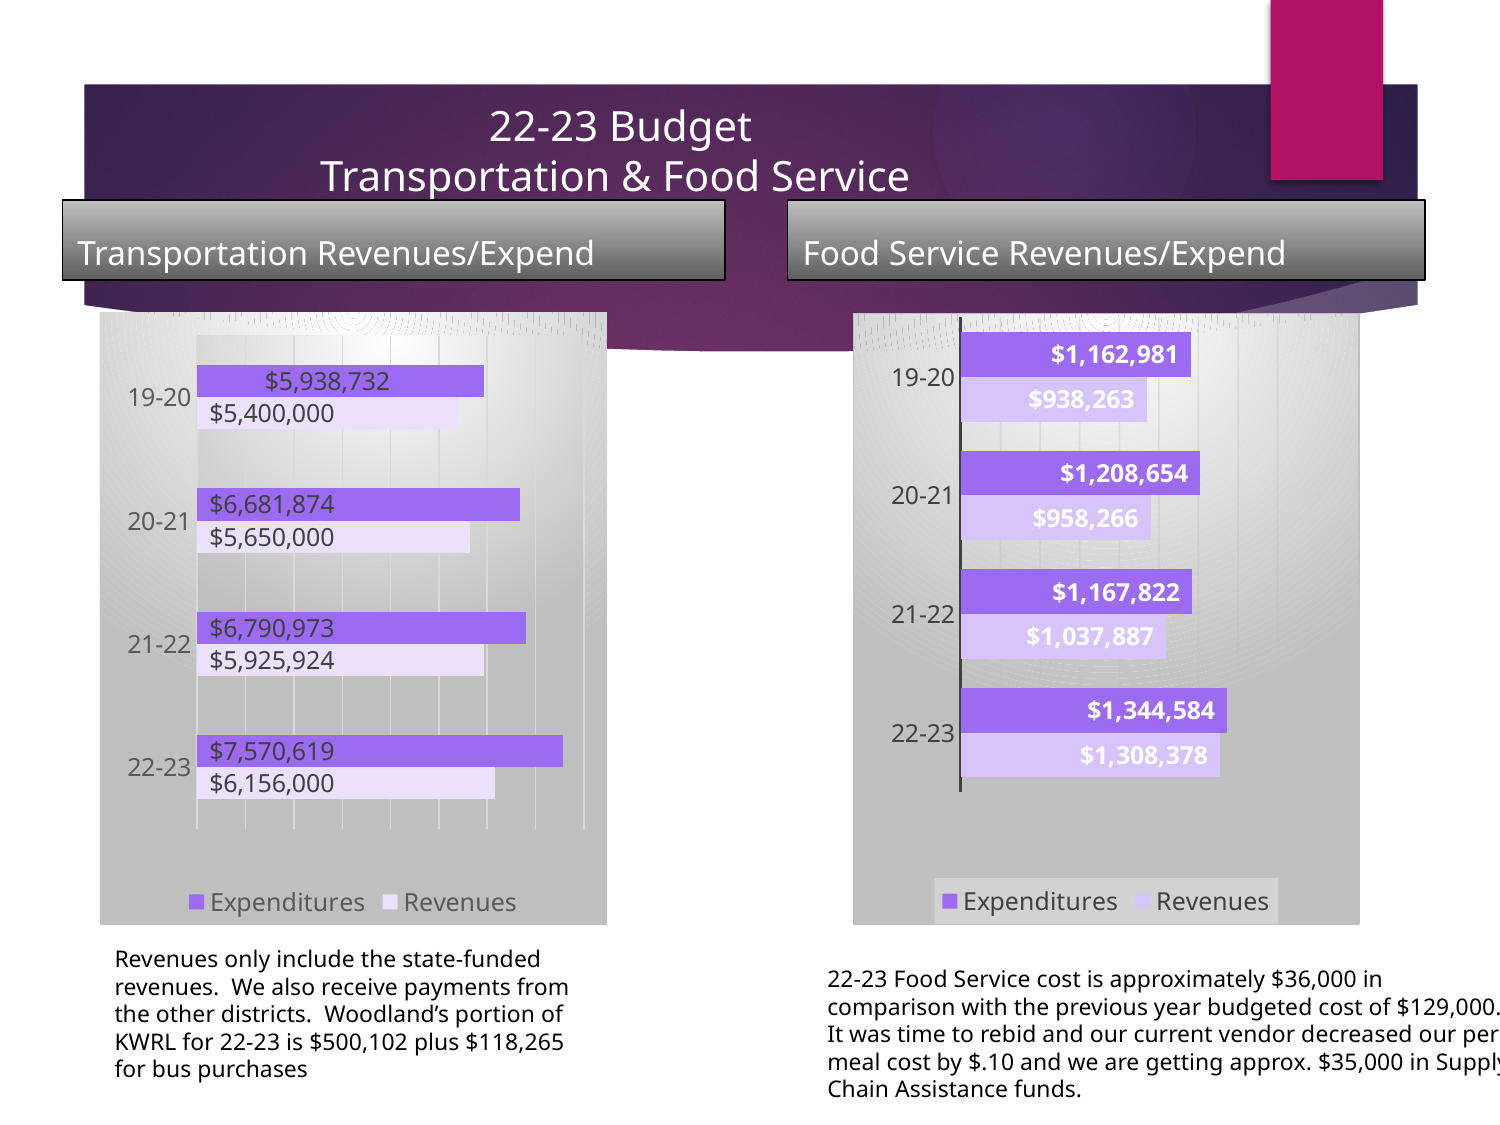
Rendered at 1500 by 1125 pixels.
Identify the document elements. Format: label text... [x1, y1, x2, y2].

list Food Service Revenues/Expend [787, 199, 1426, 281]
title 22-23 Budget Transportation & Food Service [99, 99, 1142, 200]
text_box 22-23 Food Service cost is approximately $36,000 in comparison with the previous year budgeted cost of $129,000. It was time to rebid and our current vendor decreased our per meal cost by $.10 and we are getting approx. $35,000 in Supply Chain Assistance funds. [812, 957, 1500, 1110]
text_box Revenues only include the state-funded revenues. We also receive payments from the other districts. Woodland’s portion of KWRL for 22-23 is $500,102 plus $118,265 for bus purchases [99, 937, 607, 1090]
chart [99, 312, 608, 926]
list Transportation Revenues/Expend [62, 199, 726, 281]
chart [852, 312, 1360, 926]
